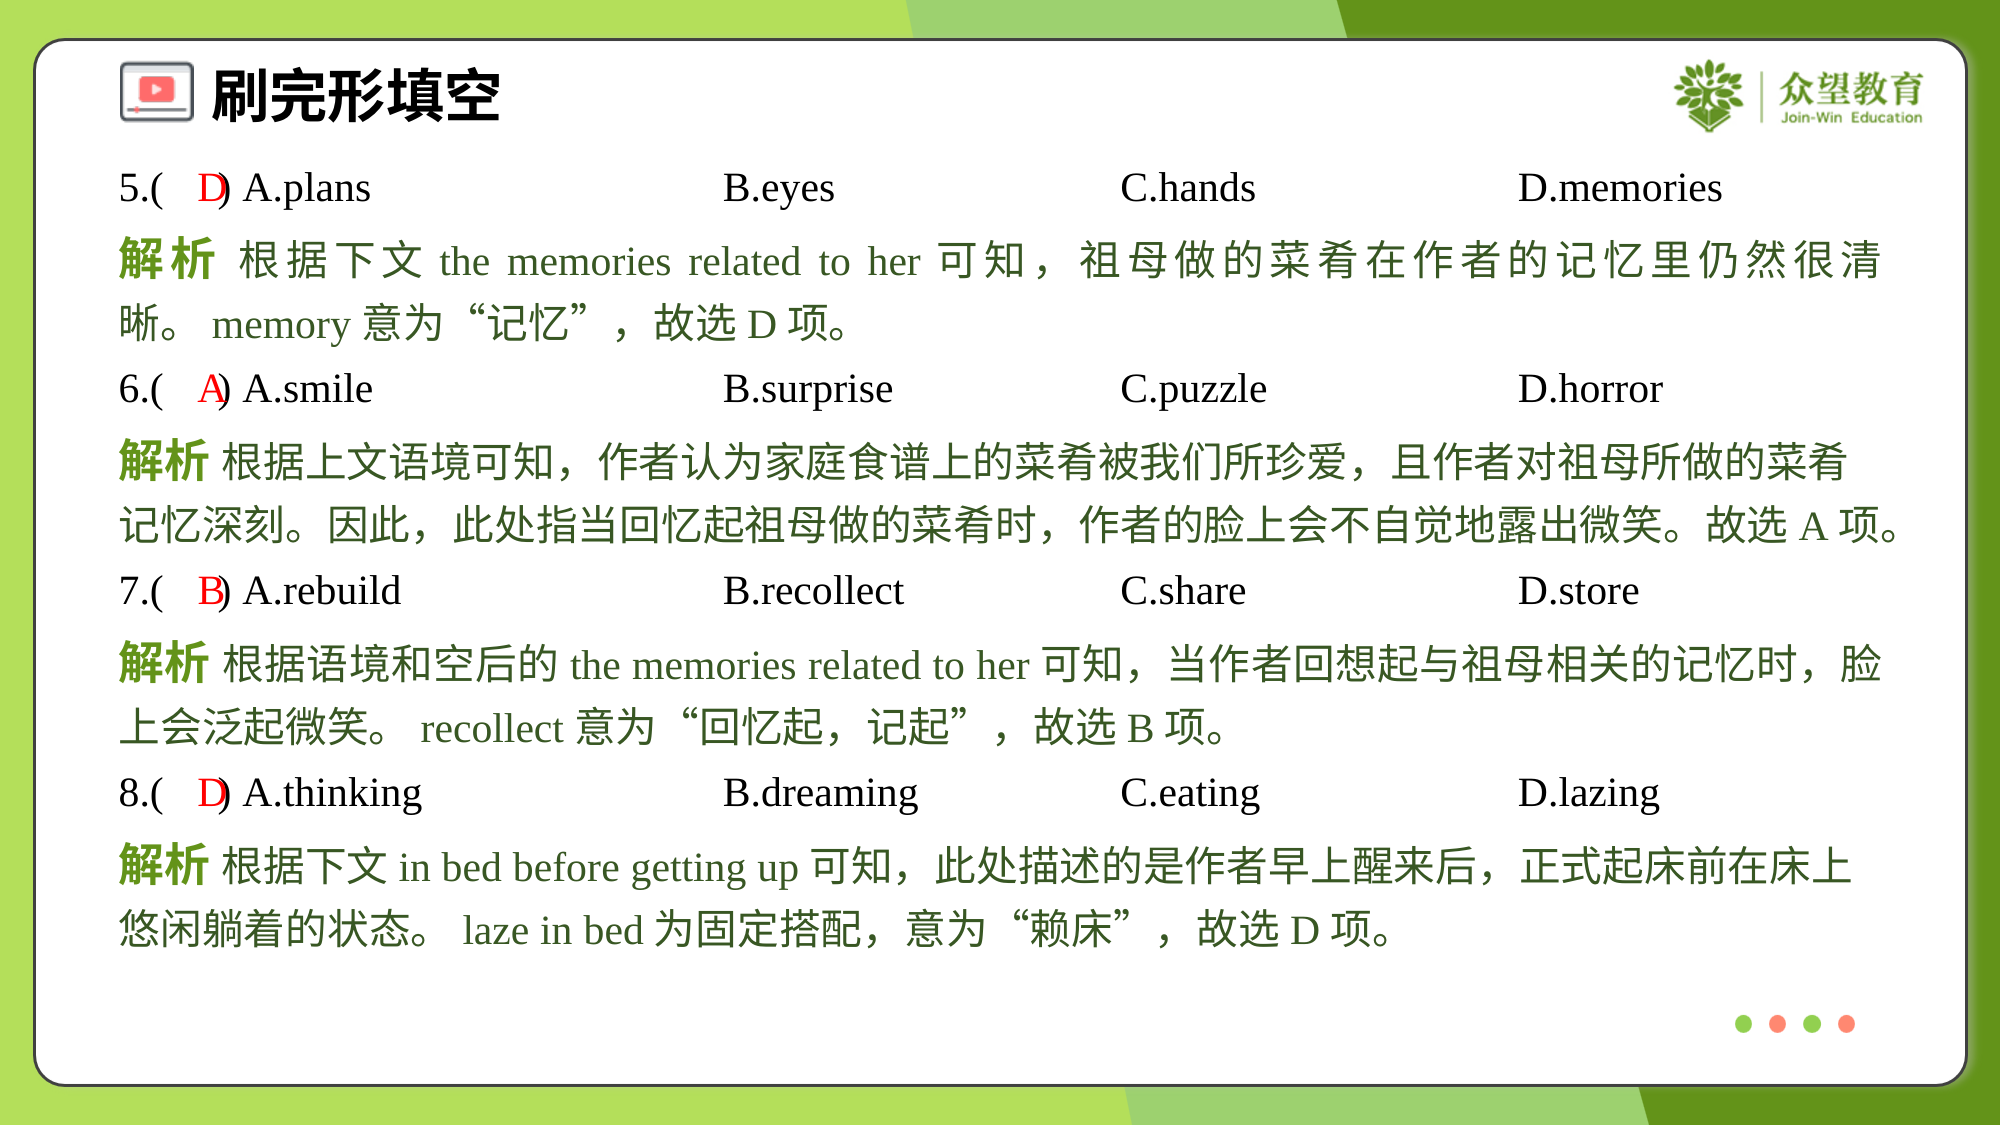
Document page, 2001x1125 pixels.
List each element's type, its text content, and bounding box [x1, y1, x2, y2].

text_box 7.( ) A.rebuild B.recollect C.share D.store [118, 550, 192, 608]
text_box 解析 根据语境和空后的the memories related to her可知，当作者回想起与祖母相关的记忆时，脸上会泛起微笑。recollect意为“回忆起，记起”，故选B项。 [118, 619, 1883, 747]
text_box D [192, 752, 233, 810]
text_box 解析 根据下文in bed before getting up可知，此处描述的是作者早上醒来后，正式起床前在床上悠闲躺着的状态。laze in bed为固定搭配，意为“赖床”，故选D项。 [118, 822, 1883, 948]
text_box 6.( ) A.smile B.surprise C.puzzle D.horror [118, 348, 192, 406]
text_box 5.( ) A.plans B.eyes C.hands D.memories [233, 146, 1883, 204]
text_box B [192, 550, 231, 608]
text_box 解析 根据下文the memories related to her可知，祖母做的菜肴在作者的记忆里仍然很清晰。memory意为“记忆”，故选D项。 [118, 215, 1883, 343]
text_box 8.( ) A.thinking B.dreaming C.eating D.lazing [233, 752, 1883, 810]
text_box A [192, 348, 233, 406]
text_box 7.( ) A.rebuild B.recollect C.share D.store [231, 550, 1883, 608]
text_box 6.( ) A.smile B.surprise C.puzzle D.horror [233, 348, 1883, 406]
text_box D [192, 146, 233, 205]
text_box 8.( ) A.thinking B.dreaming C.eating D.lazing [118, 752, 192, 810]
picture [0, 0, 2000, 1125]
text_box 解析 根据上文语境可知，作者认为家庭食谱上的菜肴被我们所珍爱，且作者对祖母所做的菜肴记忆深刻。因此，此处指当回忆起祖母做的菜肴时，作者的脸上会不自觉地露出微笑。故选A项。 [118, 417, 1883, 545]
text_box 5.( ) A.plans B.eyes C.hands D.memories [118, 146, 192, 204]
